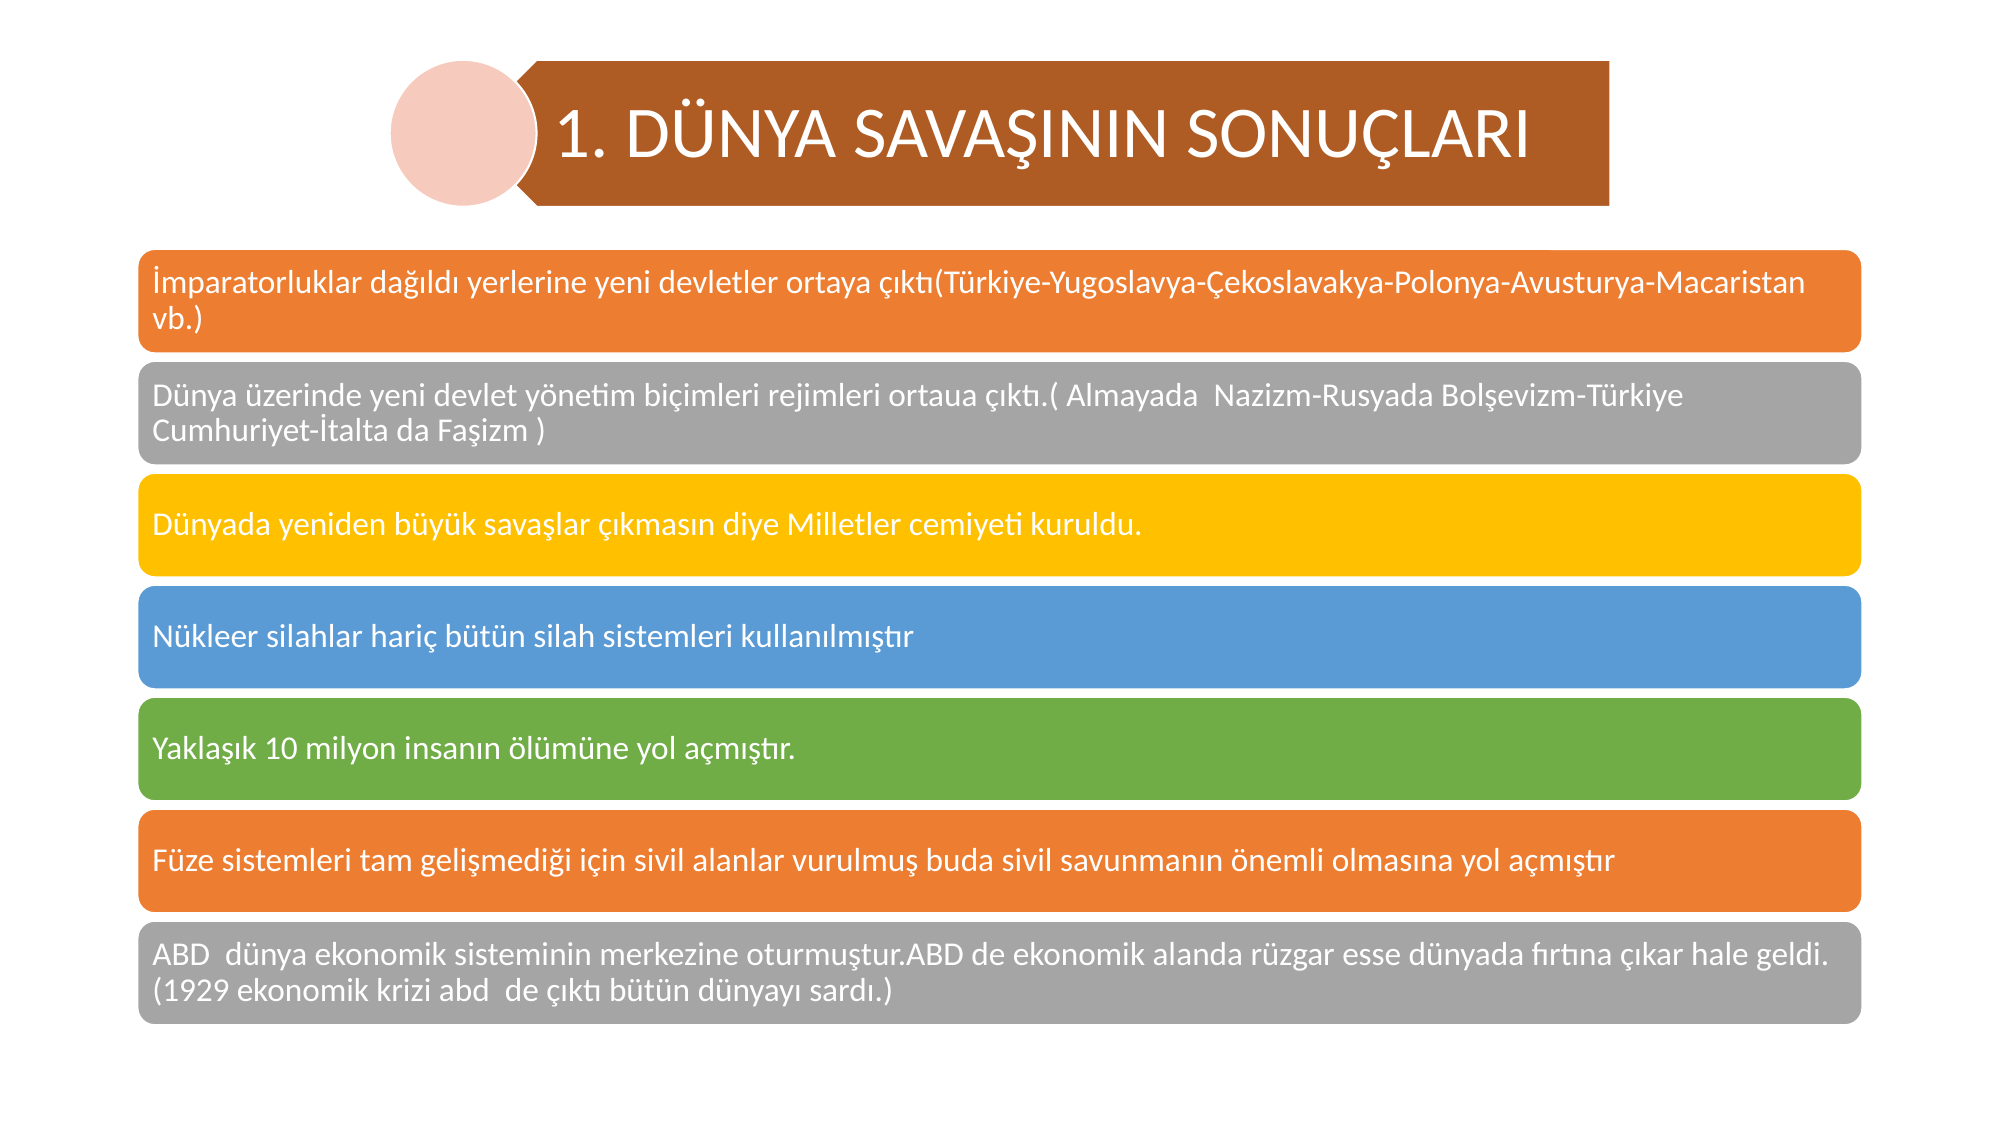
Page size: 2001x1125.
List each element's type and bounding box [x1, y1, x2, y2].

list [137, 225, 1863, 1049]
text_box [137, 59, 1863, 207]
